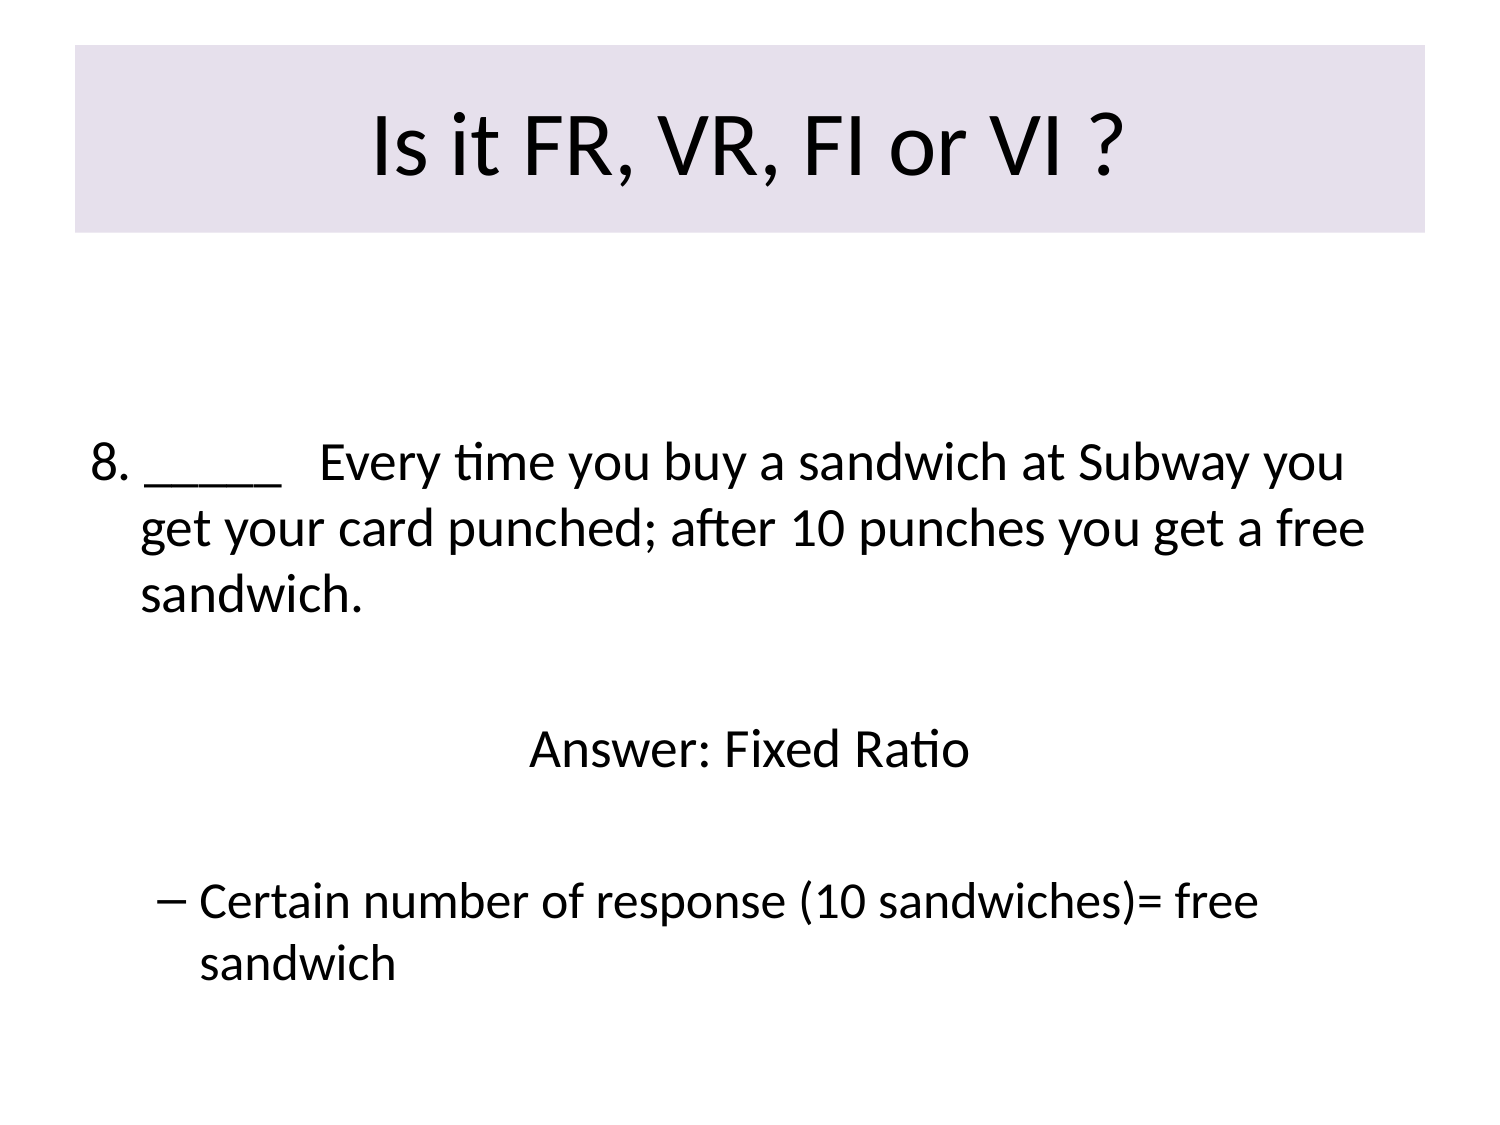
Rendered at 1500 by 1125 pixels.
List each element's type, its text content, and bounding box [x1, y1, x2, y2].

list 8. _____ Every time you buy a sandwich at Subway you get your card punched; after 10 punches you get a free sandwich. Answer: Fixed Ratio Certain number of response (10 sandwiches)= free sandwich [75, 262, 1425, 1005]
title Is it FR, VR, FI or VI ? [75, 45, 1425, 233]
